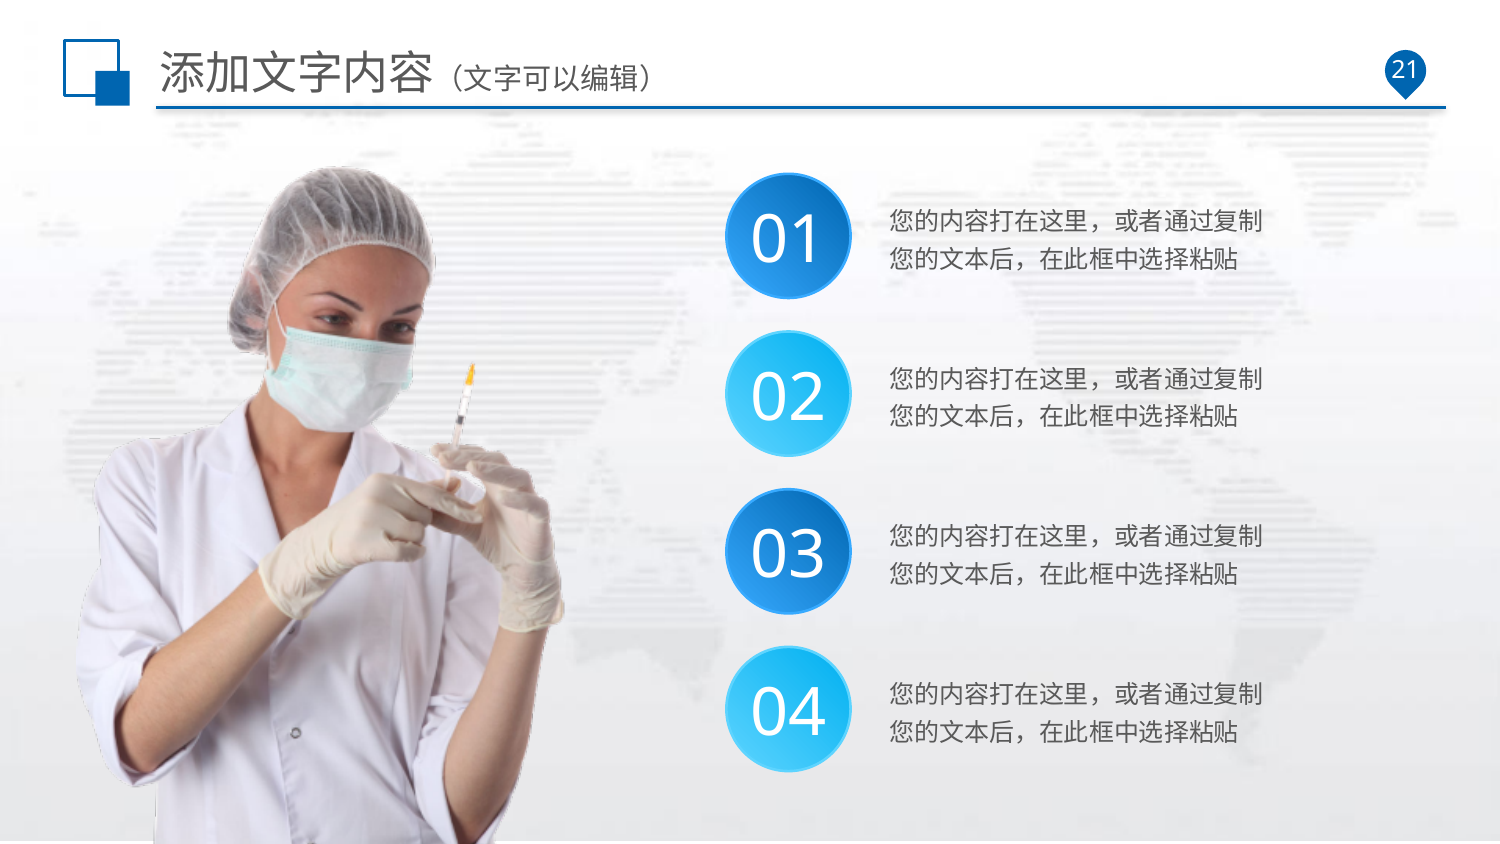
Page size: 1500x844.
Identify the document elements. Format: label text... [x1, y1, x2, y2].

text_box 02 [724, 329, 853, 458]
text_box 04 [724, 644, 853, 774]
text_box 03 [724, 487, 853, 616]
text_box 01 [724, 171, 853, 301]
picture [0, 0, 1500, 844]
text_box 您的内容打在这里，或者通过复制您的文本后，在此框中选择粘贴 [889, 355, 1288, 431]
text_box 您的内容打在这里，或者通过复制您的文本后，在此框中选择粘贴 [889, 513, 1288, 589]
title 添加文字内容（文字可以编辑） [148, 43, 1117, 99]
text_box 您的内容打在这里，或者通过复制您的文本后，在此框中选择粘贴 [889, 198, 1288, 274]
slide_number 21 [1305, 45, 1500, 96]
text_box 您的内容打在这里，或者通过复制您的文本后，在此框中选择粘贴 [889, 671, 1288, 747]
